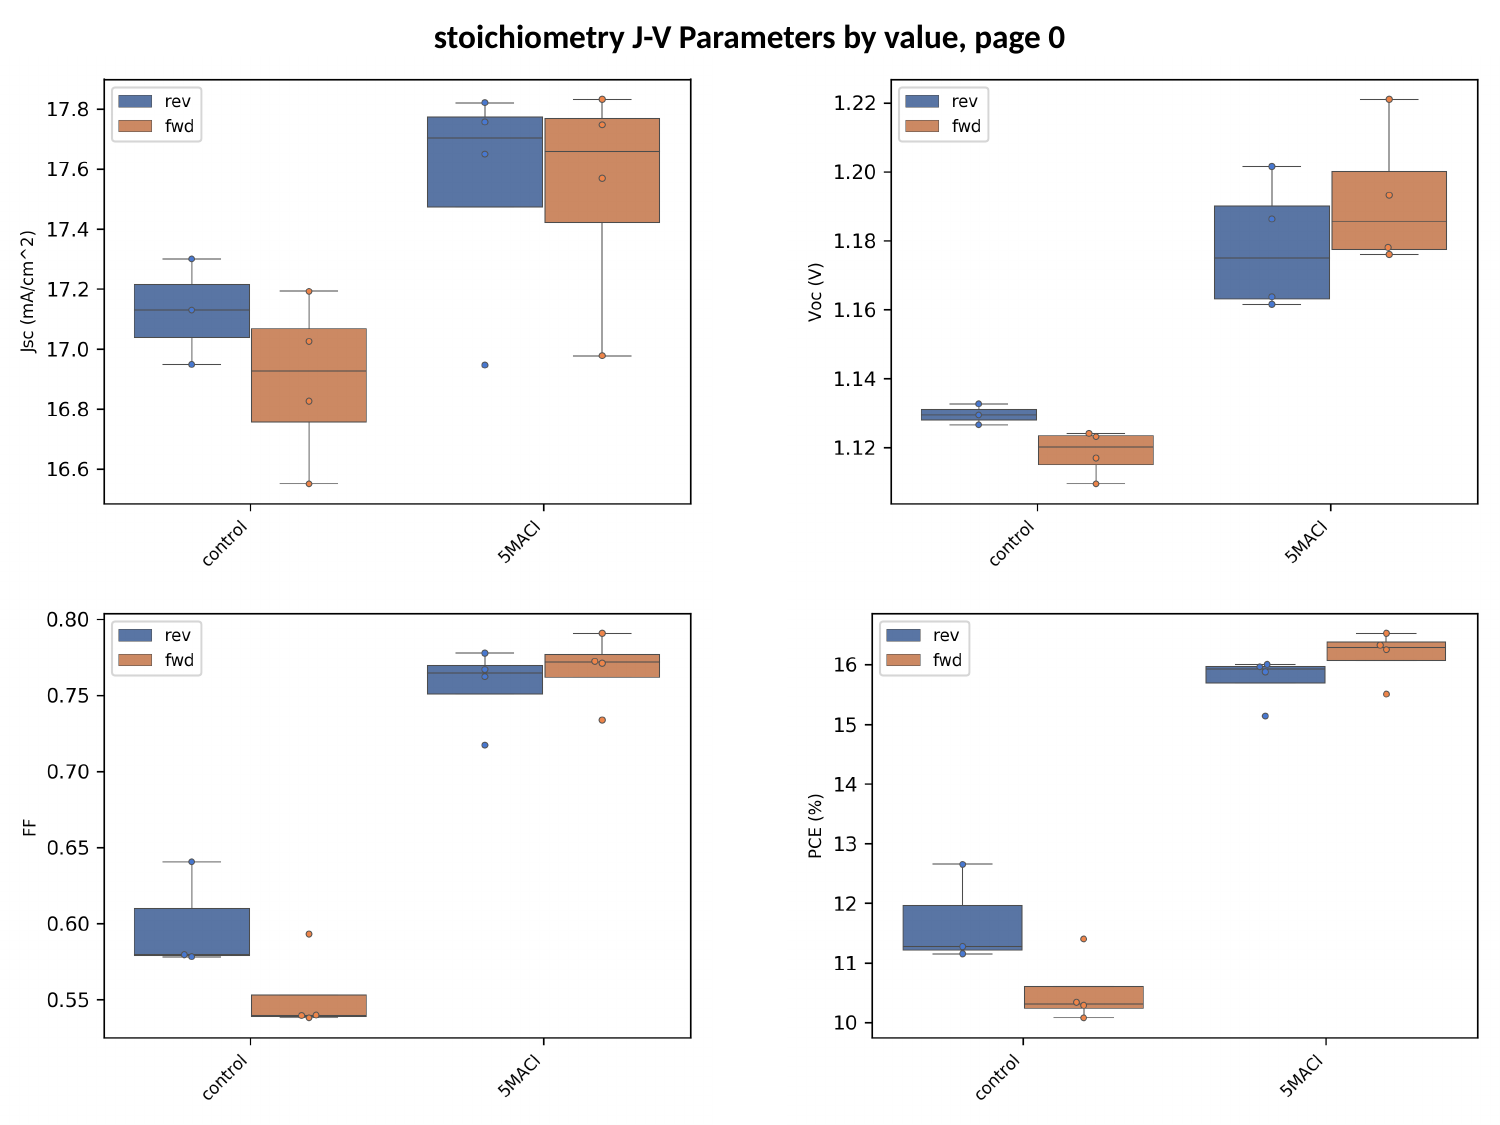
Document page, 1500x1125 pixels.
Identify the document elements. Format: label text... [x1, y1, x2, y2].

title stoichiometry J-V Parameters by value, page 0 [0, 0, 1500, 75]
picture [787, 56, 1500, 1125]
picture [0, 56, 713, 1125]
